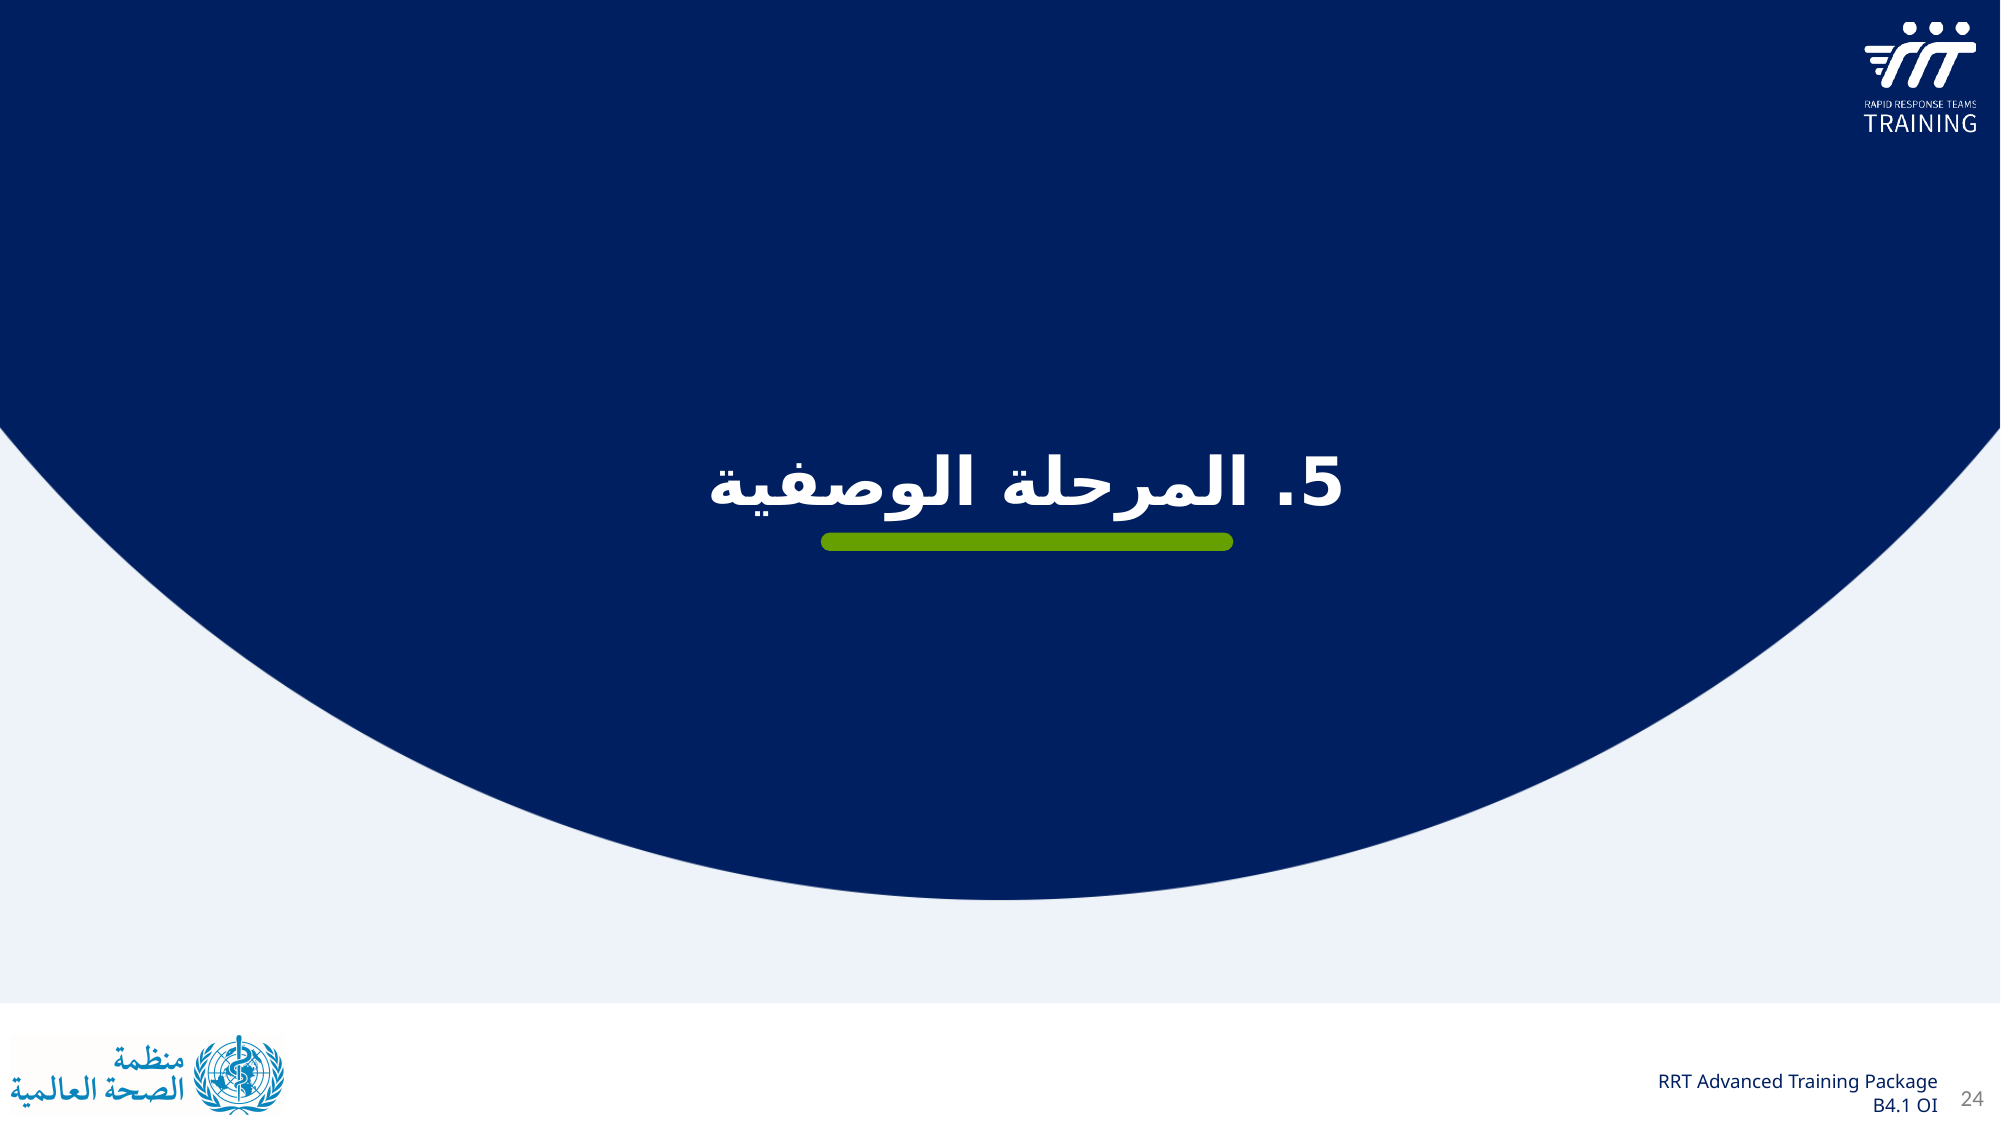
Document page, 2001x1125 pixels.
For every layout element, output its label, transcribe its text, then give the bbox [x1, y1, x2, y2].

list 5. المرحلة الوصفية [95, 440, 1959, 631]
picture [241, 1050, 247, 1059]
picture [11, 1035, 284, 1115]
picture [0, 0, 2001, 1003]
